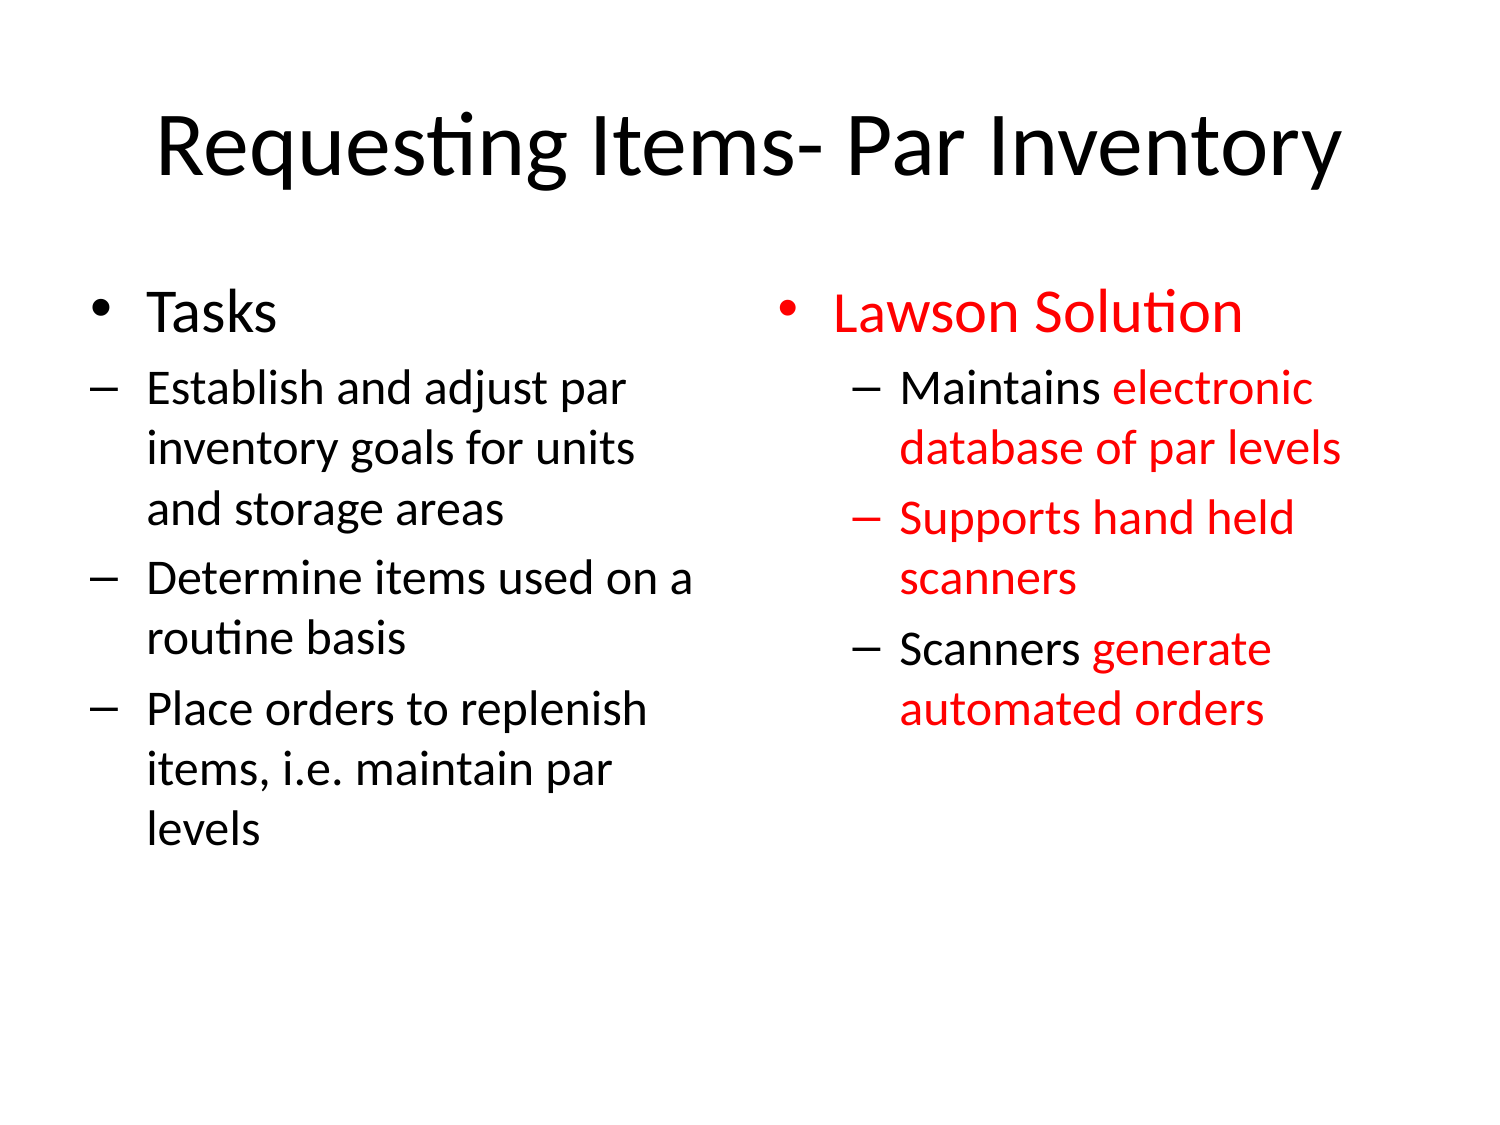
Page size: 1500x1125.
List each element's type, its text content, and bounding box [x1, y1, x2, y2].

list Lawson Solution Maintains electronic database of par levels Supports hand held scanners Scanners generate automated orders [762, 262, 1425, 1005]
title Requesting Items- Par Inventory [75, 45, 1425, 233]
list Tasks Establish and adjust par inventory goals for units and storage areas Determine items used on a routine basis Place orders to replenish items, i.e. maintain par levels [75, 262, 738, 1005]
